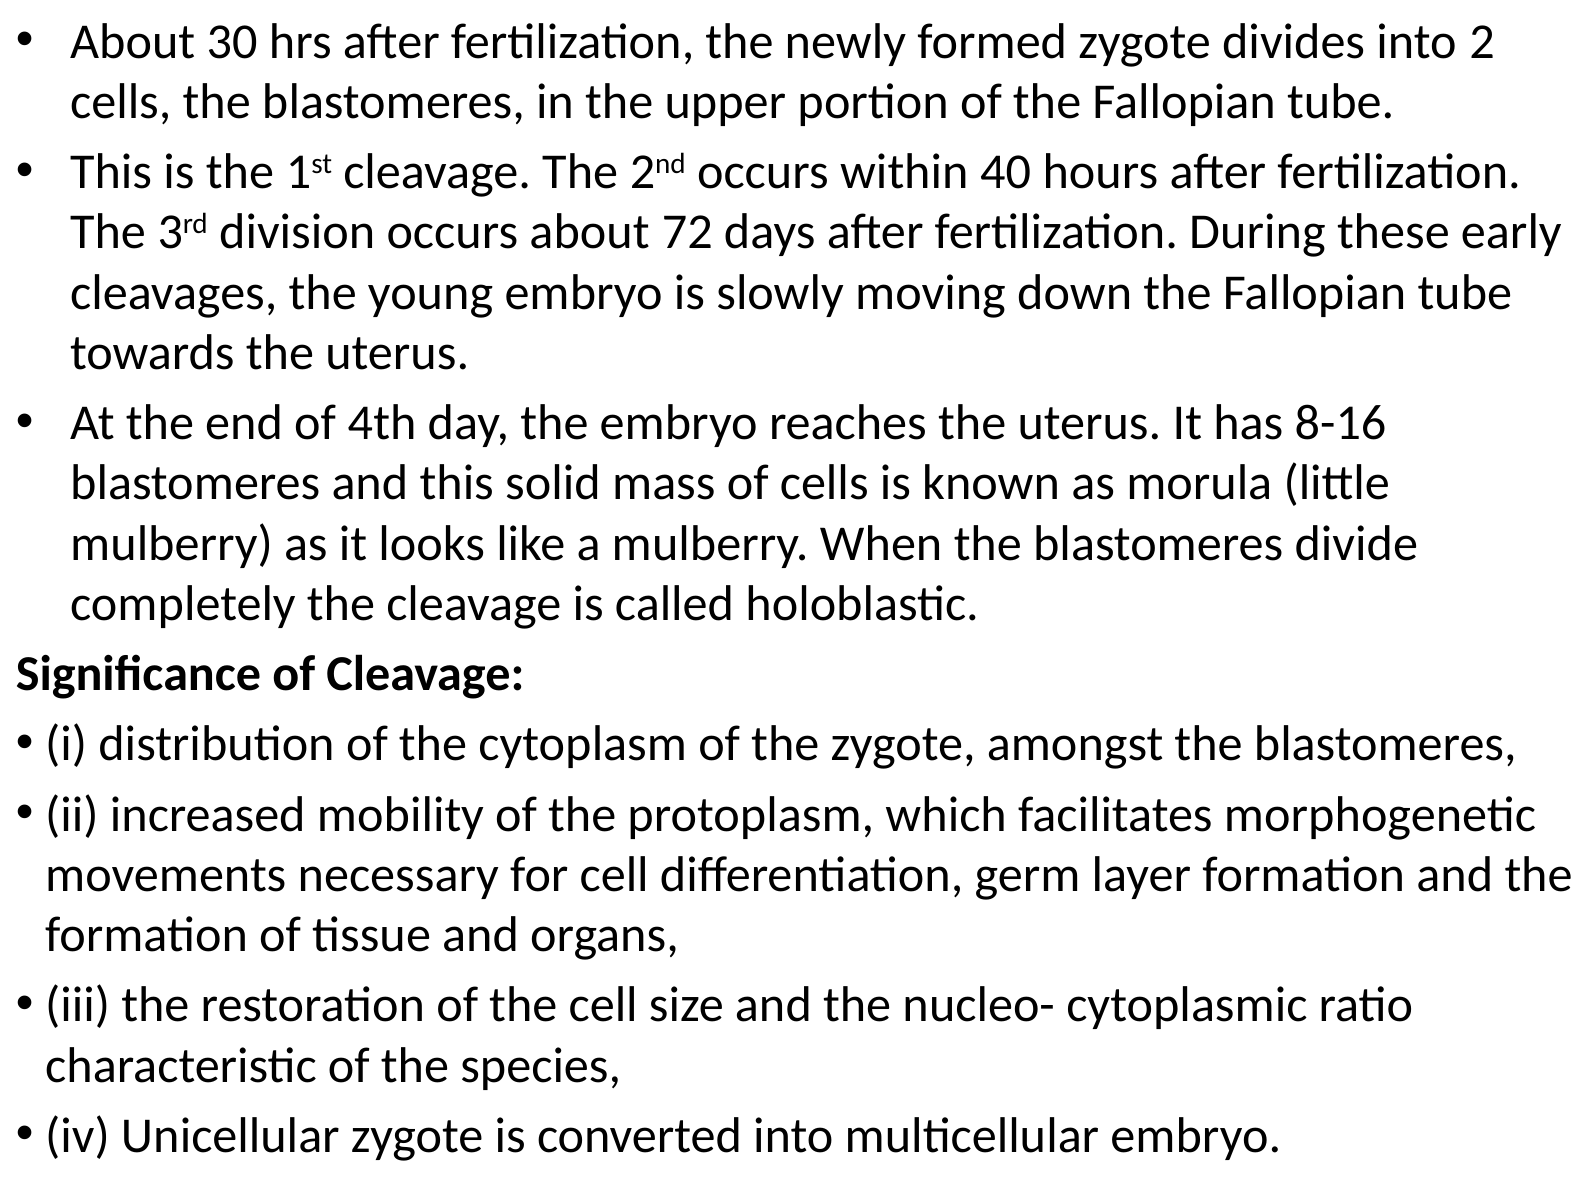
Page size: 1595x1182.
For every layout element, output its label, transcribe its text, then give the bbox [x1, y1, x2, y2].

list About 30 hrs after fertilization, the newly formed zygote divides into 2 cells, the blastomeres, in the upper portion of the Fallopian tube. This is the 1st cleavage. The 2nd occurs within 40 hours after fertilization. The 3rd division occurs about 72 days after fertilization. During these early cleavages, the young embryo is slowly moving down the Fallopian tube towards the uterus. At the end of 4th day, the embryo reaches the uterus. It has 8-16 blastomeres and this solid mass of cells is known as morula (little mulberry) as it looks like a mulberry. When the blastomeres divide completely the cleavage is called holoblastic. Significance of Cleavage: (i) distribution of the cytoplasm of the zygote, amongst the blastomeres, (ii) increased mobility of the protoplasm, which facilitates morphogenetic movements necessary for cell differentiation, germ layer formation and the formation of tissue and organs, (iii) the restoration of the cell size and the nucleo- cytoplasmic ratio characteristic of the species, (iv) Unicellular zygote is converted into multicellular embryo. [0, 0, 1595, 1182]
